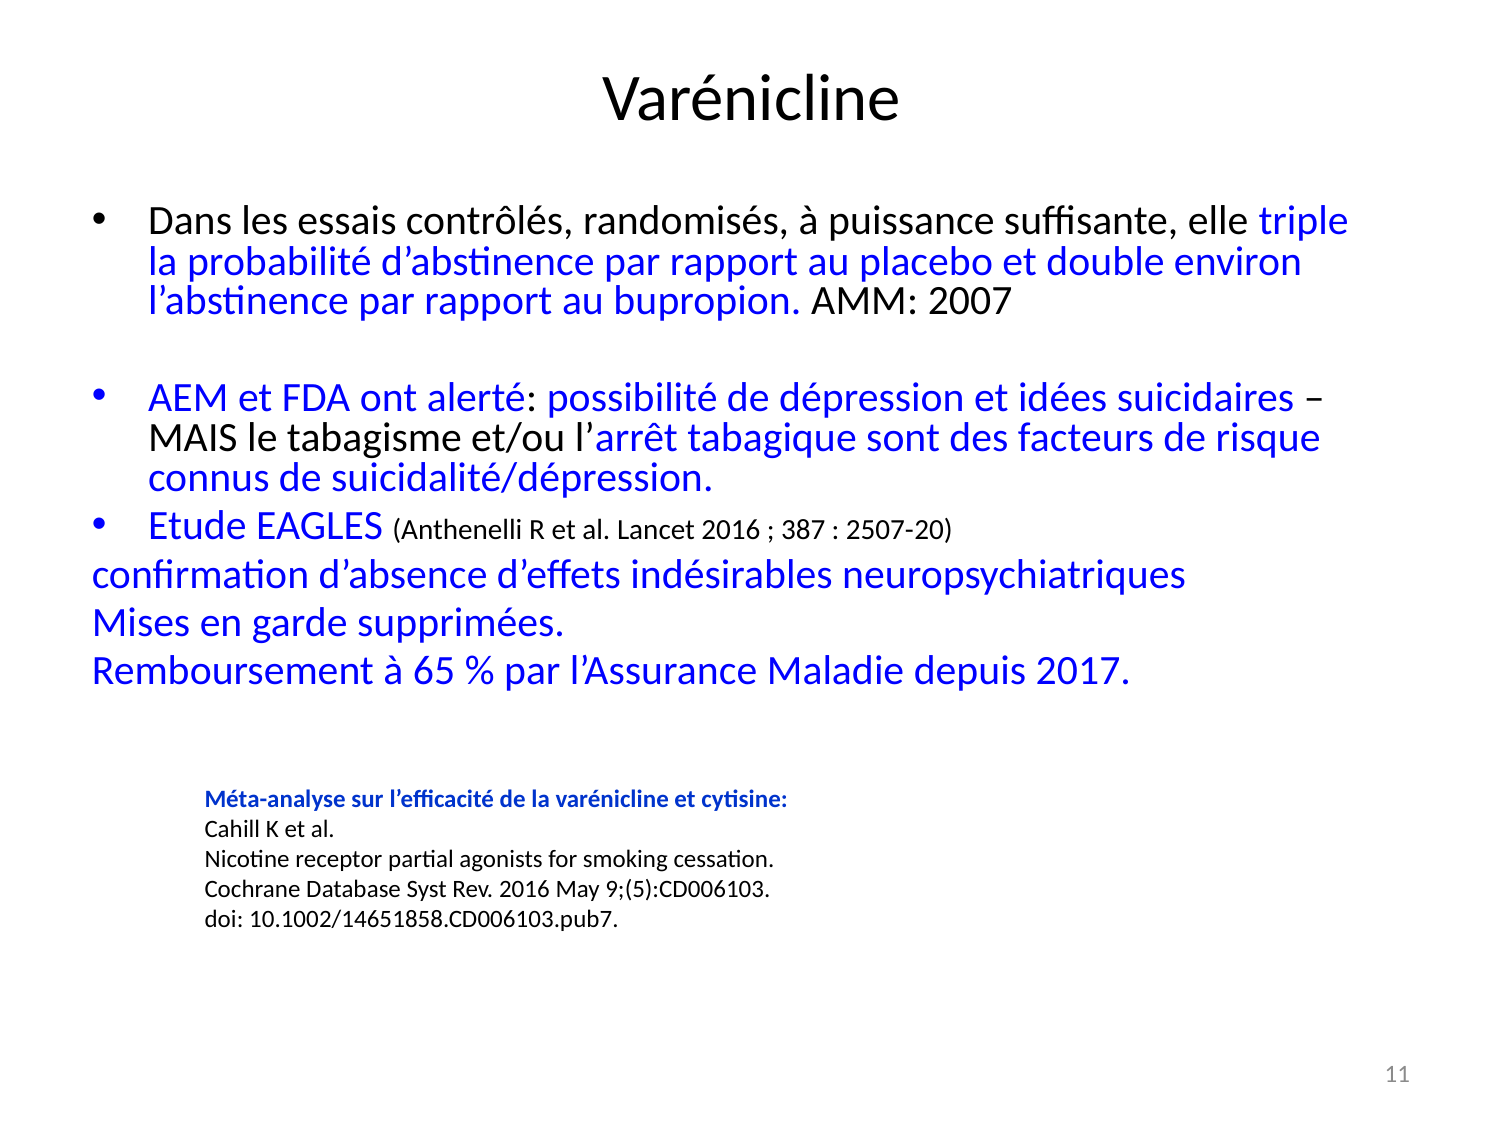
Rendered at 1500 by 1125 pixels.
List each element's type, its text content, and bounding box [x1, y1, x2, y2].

title Varénicline [76, 0, 1427, 188]
list Dans les essais contrôlés, randomisés, à puissance suffisante, elle triple la probabilité d’abstinence par rapport au placebo et double environ l’abstinence par rapport au bupropion. AMM: 2007 AEM et FDA ont alerté: possibilité de dépression et idées suicidaires – MAIS le tabagisme et/ou l’arrêt tabagique sont des facteurs de risque connus de suicidalité/dépression. Etude EAGLES (Anthenelli R et al. Lancet 2016 ; 387 : 2507-­20) confirmation d’absence d’effets indésirables neuropsychiatriques Mises en garde supprimées. Remboursement à 65 % par l’Assurance Maladie depuis 2017. [76, 137, 1365, 787]
slide_number 11 [1074, 1042, 1425, 1103]
text_box Méta-analyse sur l’efficacité de la varénicline et cytisine: Cahill K et al. Nicotine receptor partial agonists for smoking cessation. Cochrane Database Syst Rev. 2016 May 9;(5):CD006103. doi: 10.1002/14651858.CD006103.pub7. [189, 774, 810, 970]
